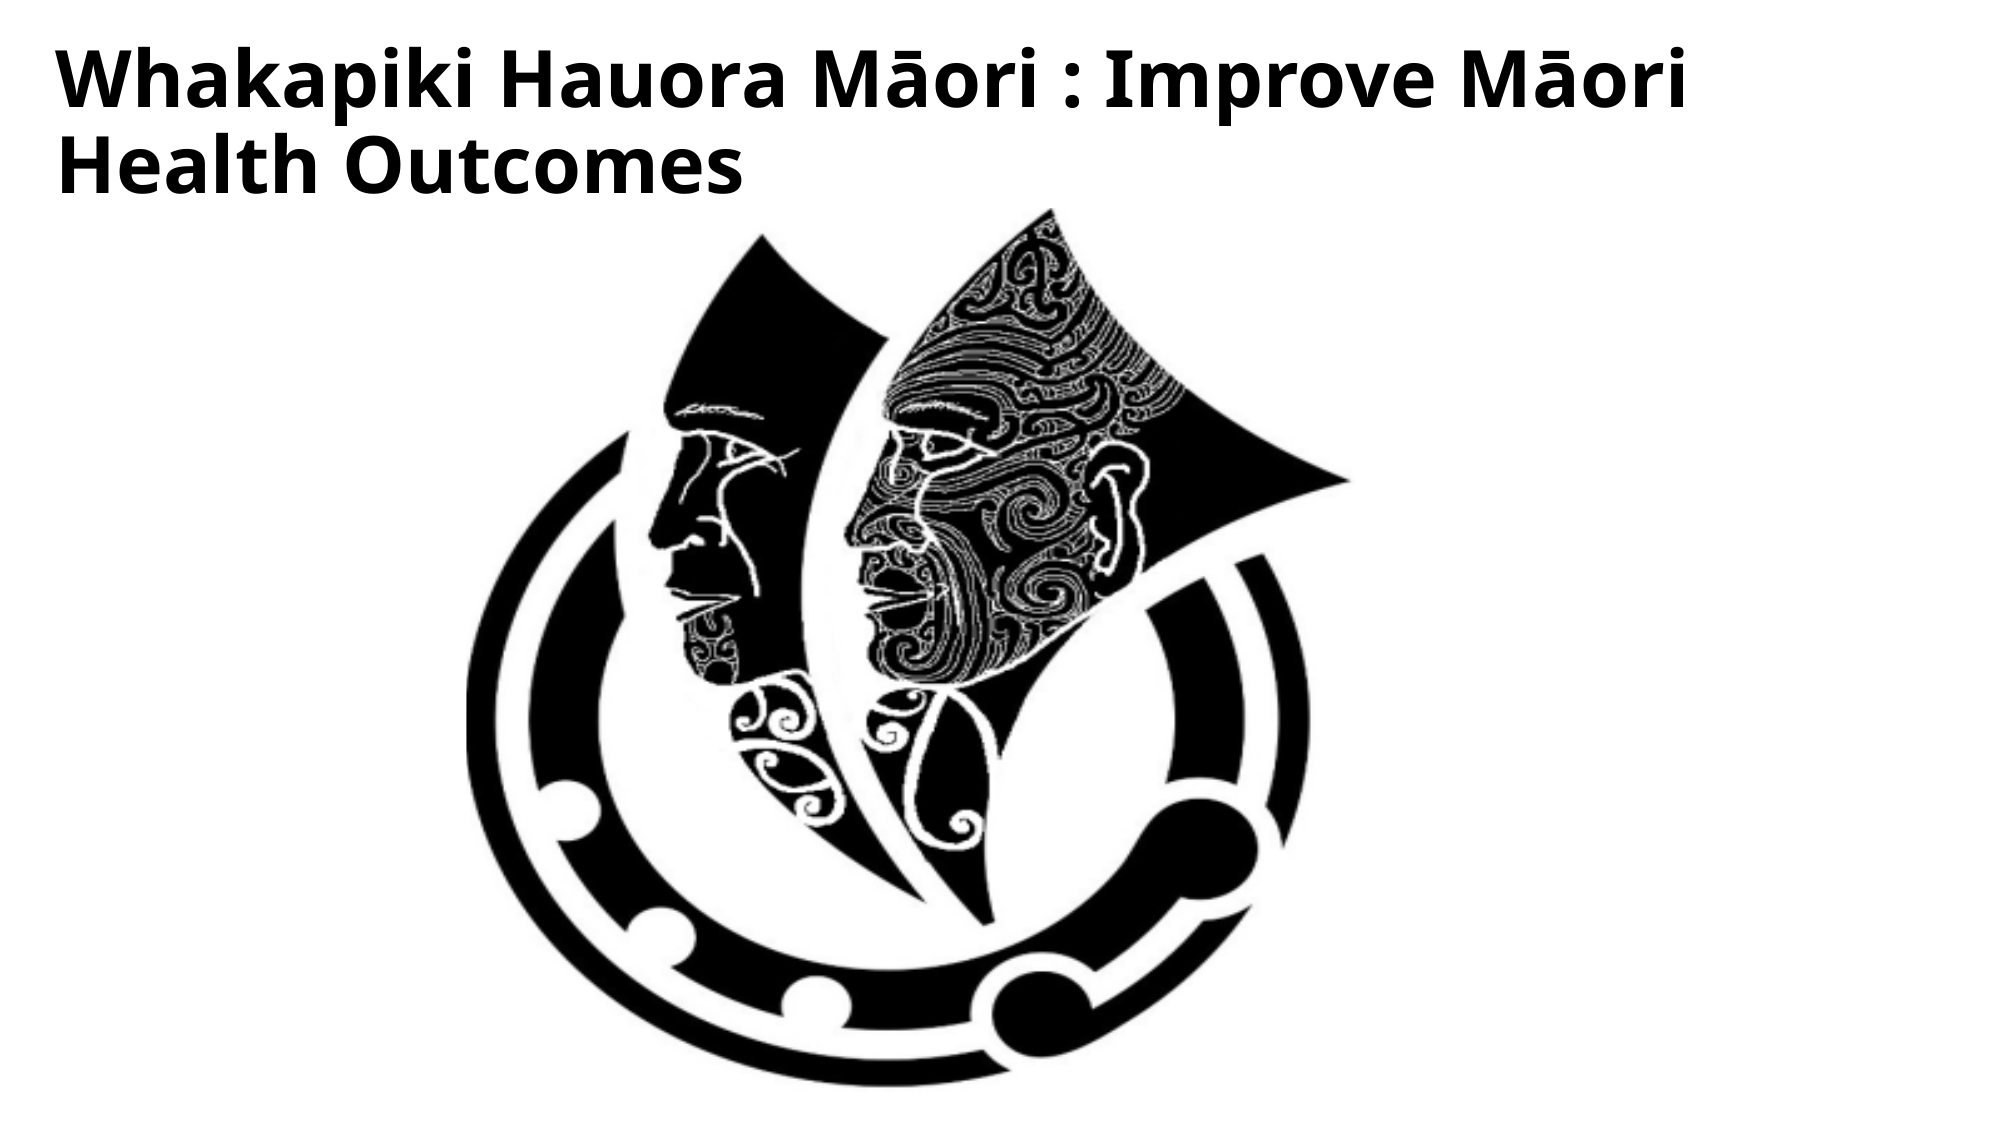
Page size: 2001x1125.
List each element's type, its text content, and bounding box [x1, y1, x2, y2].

title Whakapiki Hauora Māori : Improve Māori Health Outcomes [40, 16, 1972, 234]
picture [466, 208, 1356, 1092]
